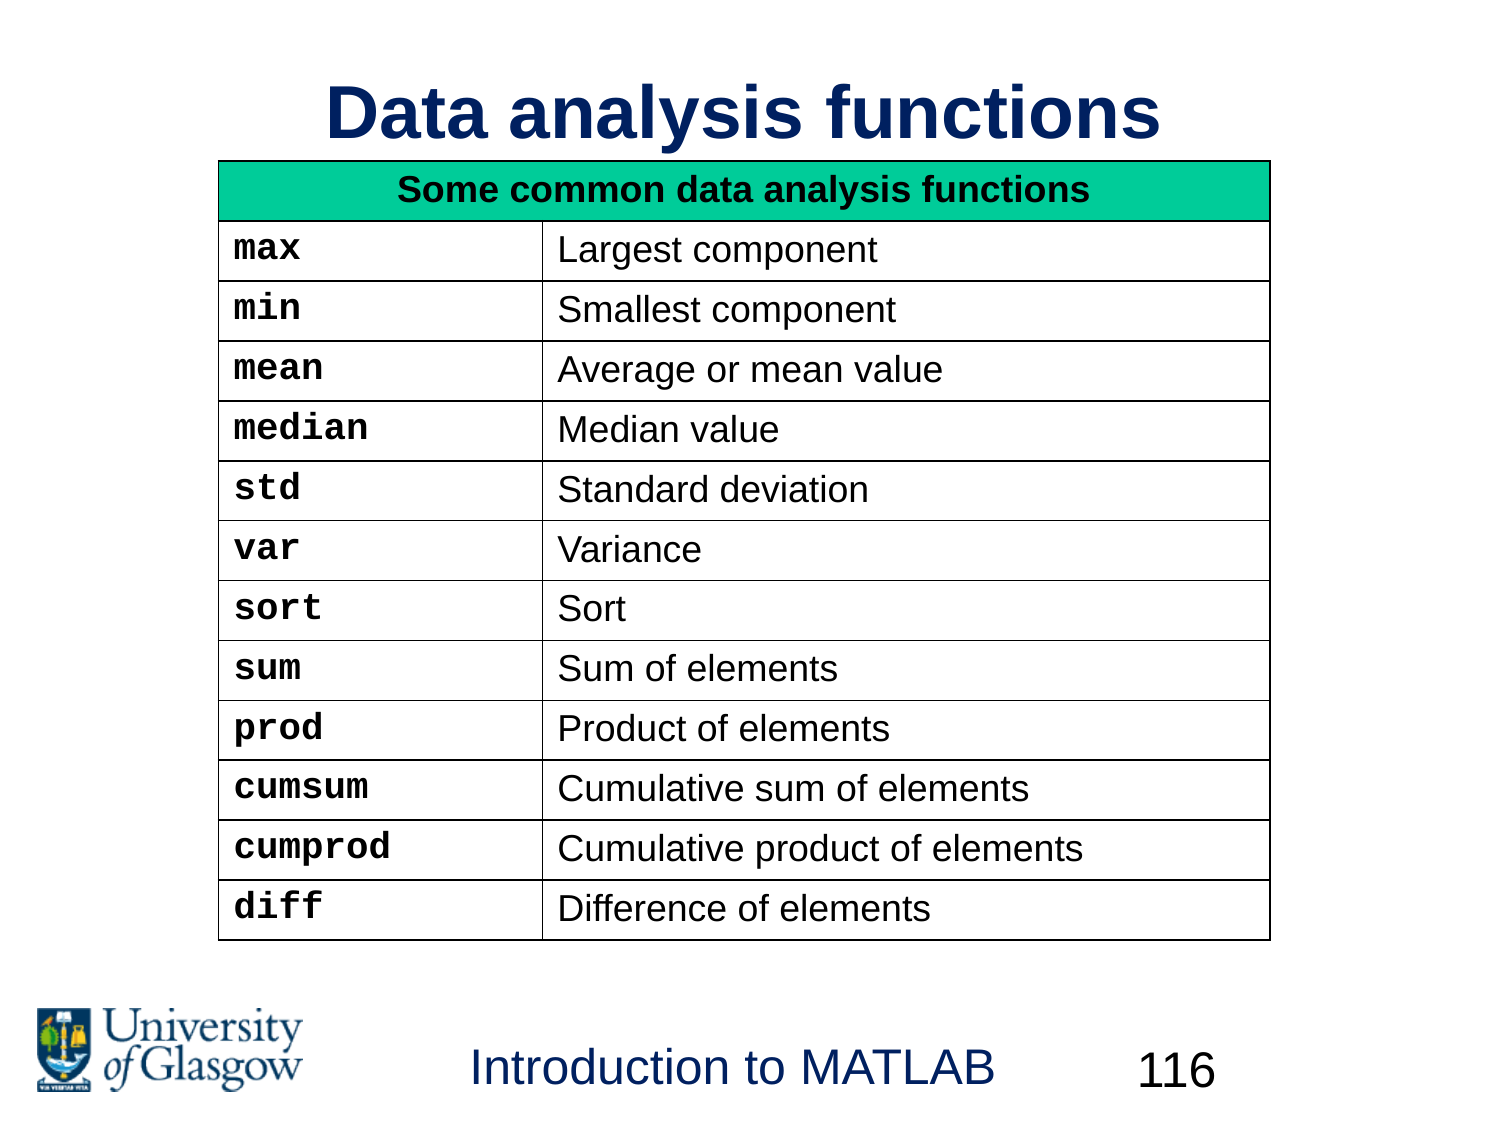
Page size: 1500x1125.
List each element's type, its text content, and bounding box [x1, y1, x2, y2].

title Data analysis functions [0, 56, 1495, 182]
table_cell Largest component [543, 222, 1269, 280]
table_cell sort [219, 581, 542, 640]
table_cell diff [219, 881, 542, 939]
table_cell sum [219, 641, 542, 700]
table_cell std [219, 462, 542, 520]
table_cell Smallest component [543, 282, 1269, 340]
table_cell median [219, 402, 542, 460]
table_cell Sort [543, 581, 1269, 640]
table_cell Cumulative product of elements [543, 821, 1269, 879]
table_cell Cumulative sum of elements [543, 761, 1269, 819]
table_cell Standard deviation [543, 462, 1269, 520]
table_cell Average or mean value [543, 342, 1269, 400]
table_cell Difference of elements [543, 881, 1269, 939]
table_cell Variance [543, 521, 1269, 580]
table_cell prod [219, 701, 542, 759]
table_cell Product of elements [543, 701, 1269, 759]
table_cell mean [219, 342, 542, 400]
slide_number 116 [1122, 1029, 1472, 1108]
table_cell max [219, 222, 542, 280]
table_cell min [219, 282, 542, 340]
table_cell cumsum [219, 761, 542, 819]
table_cell var [219, 521, 542, 580]
table_cell Median value [543, 402, 1269, 460]
table_cell cumprod [219, 821, 542, 879]
text_box Introduction to MATLAB [454, 1027, 1220, 1103]
table_header Some common data analysis functions [219, 162, 1269, 220]
table_cell Sum of elements [543, 641, 1269, 700]
picture [37, 1008, 303, 1092]
